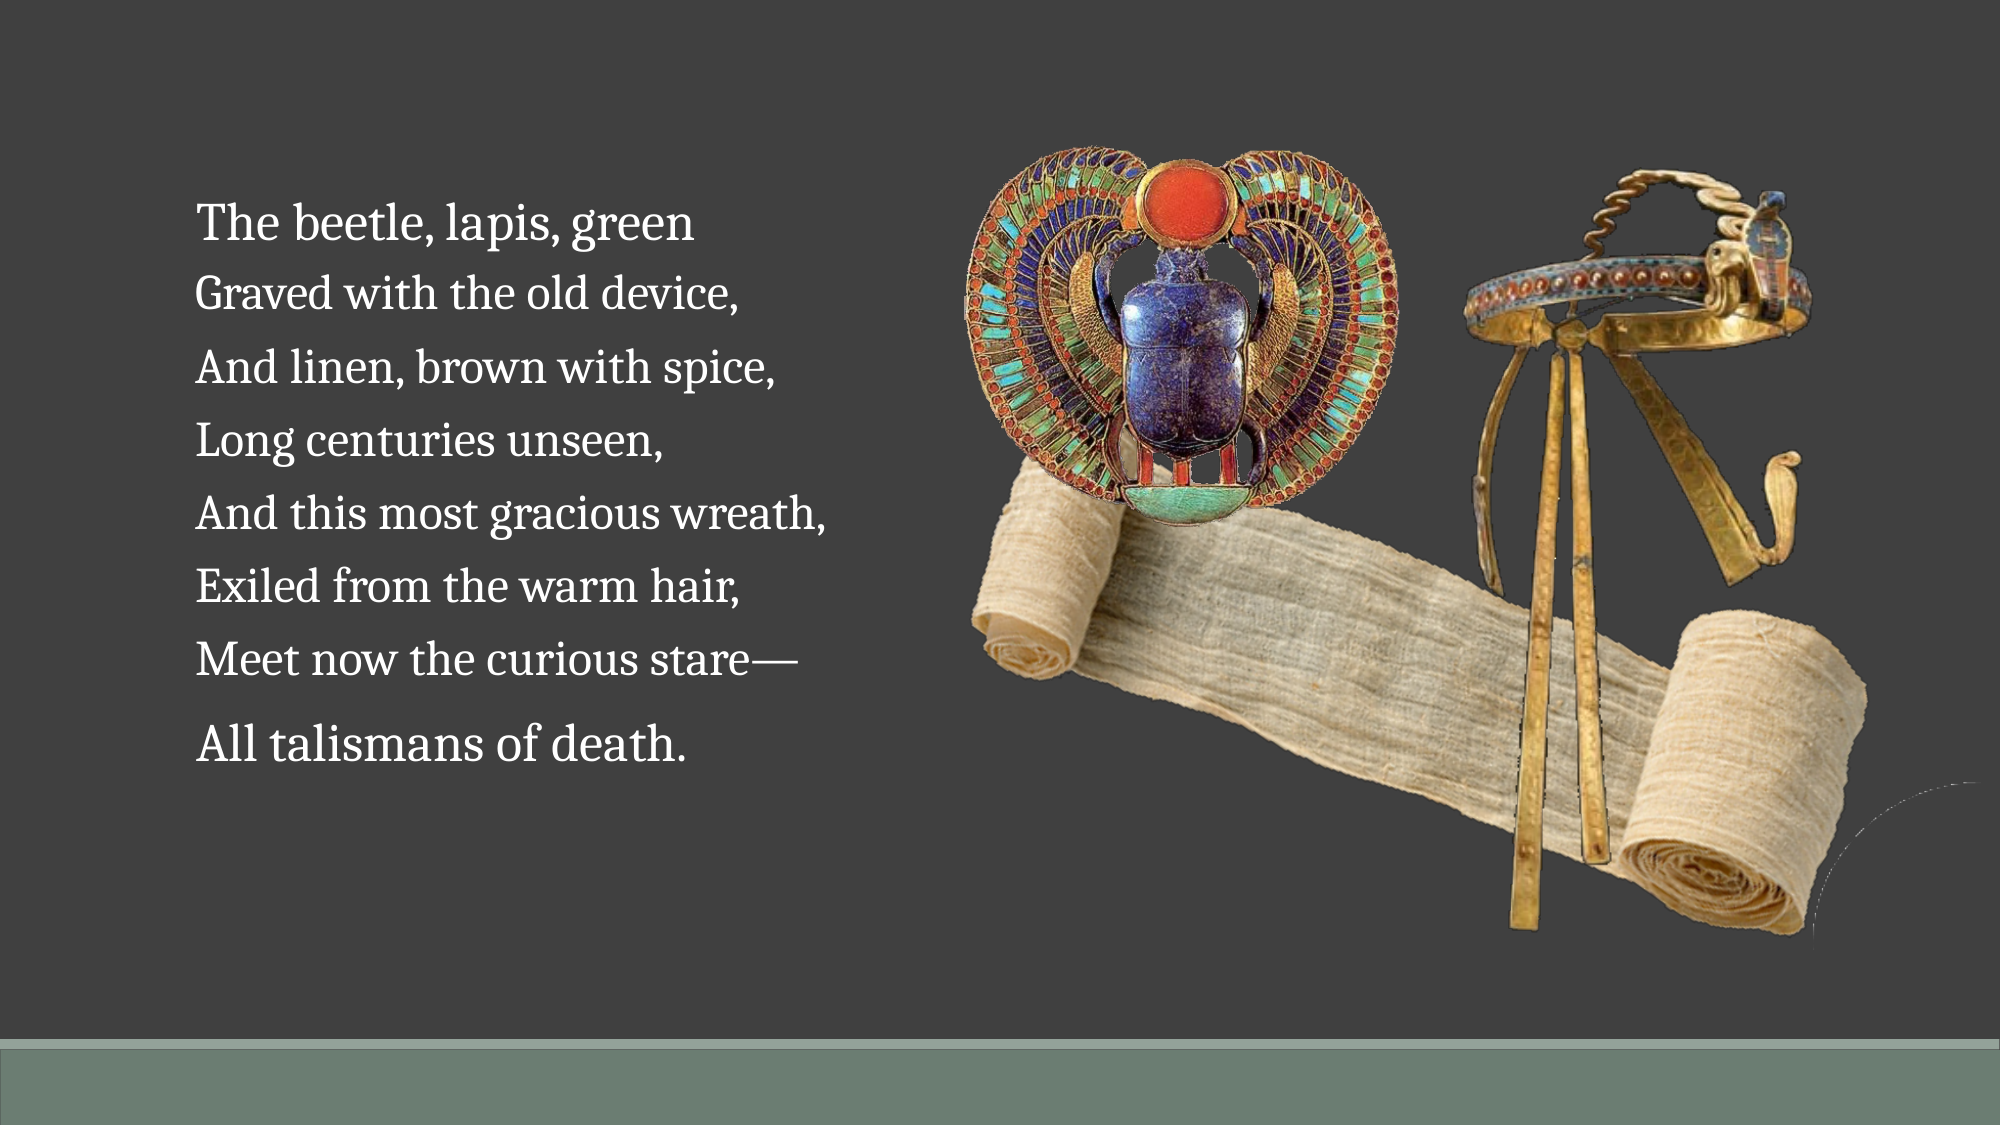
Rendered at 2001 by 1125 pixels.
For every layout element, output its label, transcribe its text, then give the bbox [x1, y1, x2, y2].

text_box The beetle, lapis, green [179, 184, 961, 257]
picture [799, 114, 2000, 1125]
text_box And linen, brown with spice, [179, 330, 961, 403]
text_box Meet now the curious stare— [179, 623, 882, 702]
text_box Exiled from the warm hair, [179, 550, 857, 623]
text_box Graved with the old device, [179, 257, 961, 330]
text_box Long centuries unseen, [179, 403, 882, 477]
text_box And this most gracious wreath, [179, 477, 882, 550]
text_box All talismans of death. [179, 704, 882, 783]
